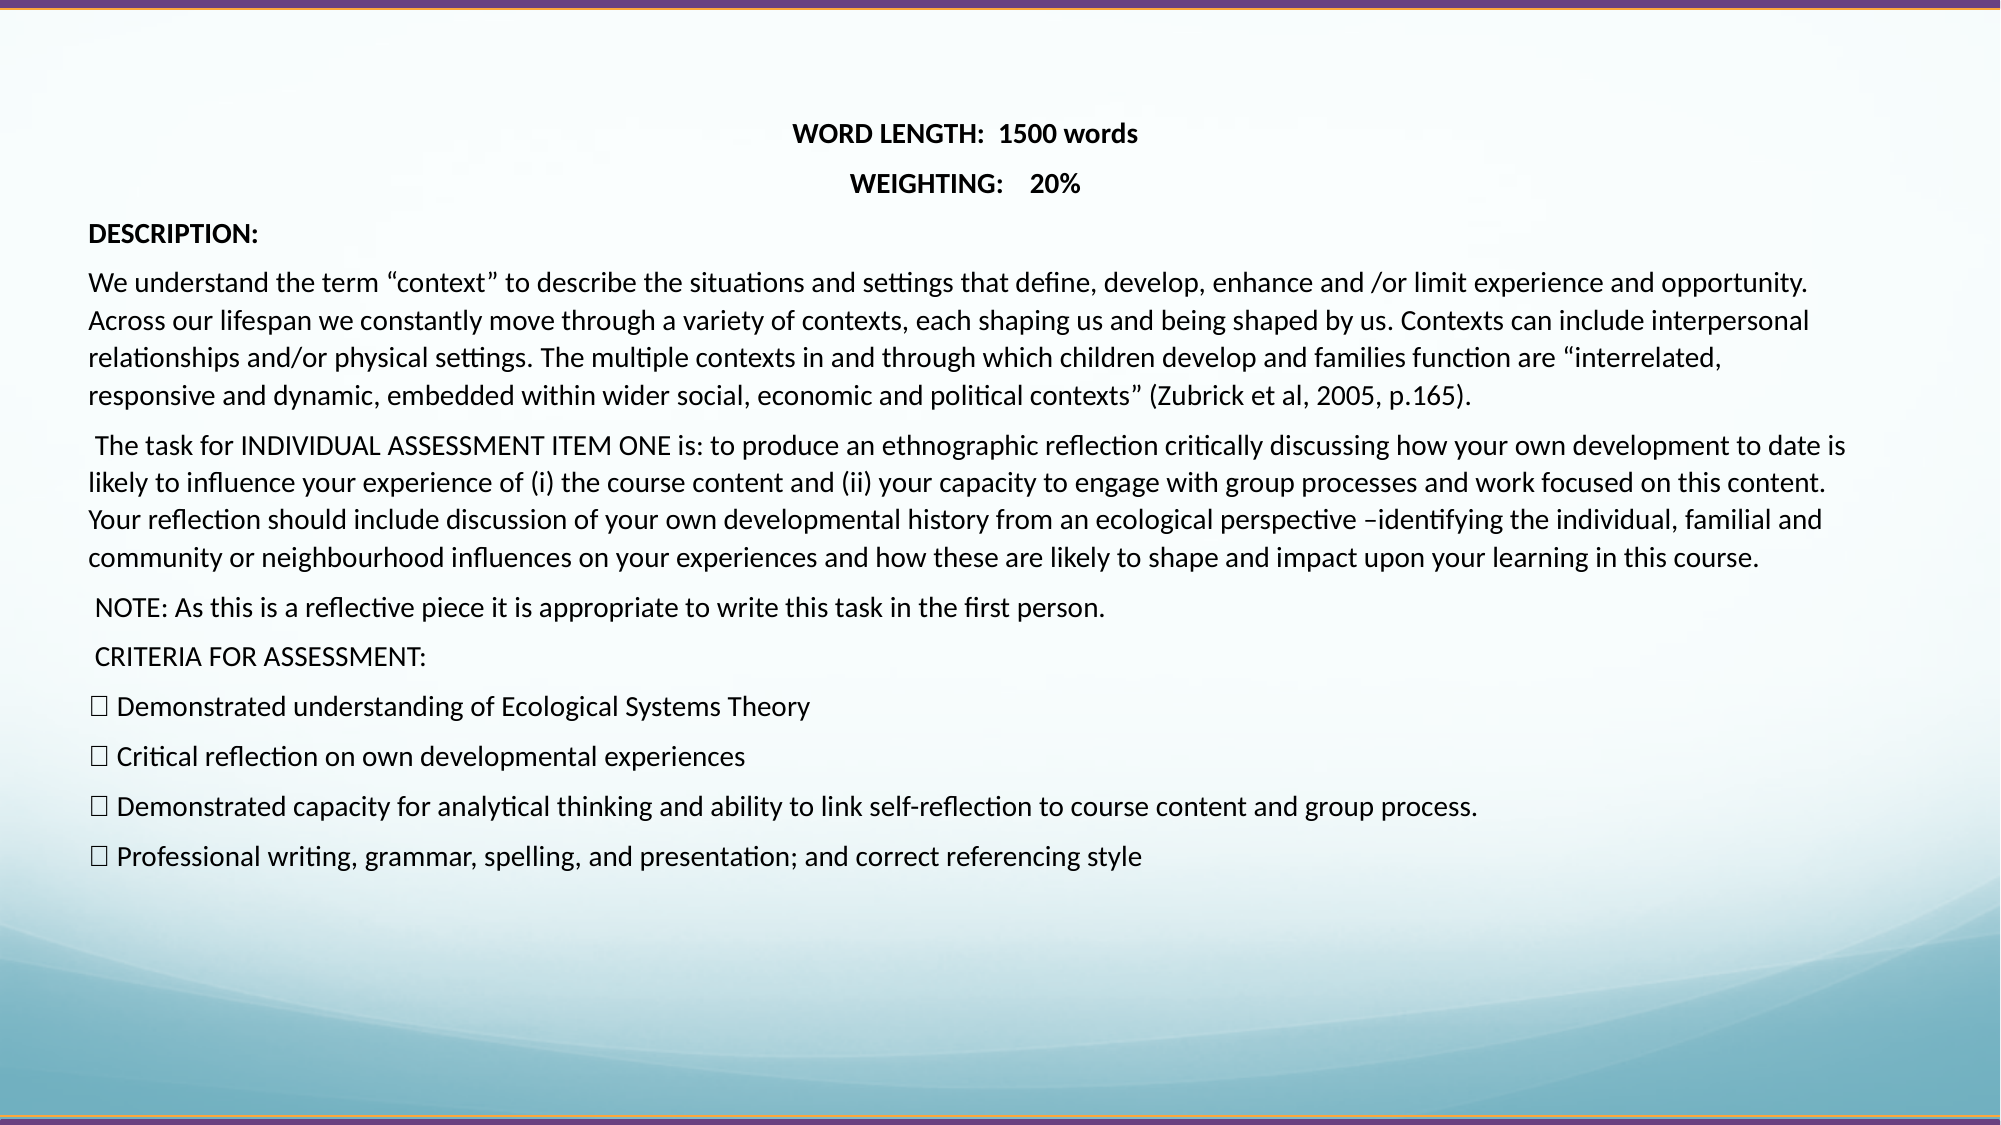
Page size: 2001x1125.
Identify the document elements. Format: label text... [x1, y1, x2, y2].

text_box WORD LENGTH: 1500 words WEIGHTING: 20% DESCRIPTION: We understand the term “context” to describe the situations and settings that define, develop, enhance and /or limit experience and opportunity. Across our lifespan we constantly move through a variety of contexts, each shaping us and being shaped by us. Contexts can include interpersonal relationships and/or physical settings. The multiple contexts in and through which children develop and families function are “interrelated, responsive and dynamic, embedded within wider social, economic and political contexts” (Zubrick et al, 2005, p.165). The task for INDIVIDUAL ASSESSMENT ITEM ONE is: to produce an ethnographic reflection critically discussing how your own development to date is likely to influence your experience of (i) the course content and (ii) your capacity to engage with group processes and work focused on this content. Your reflection should include discussion of your own developmental history from an ecological perspective –identifying the individual, familial and community or neighbourhood influences on your experiences and how these are likely to shape and impact upon your learning in this course. NOTE: As this is a reflective piece it is appropriate to write this task in the first person. CRITERIA FOR ASSESSMENT:  Demonstrated understanding of Ecological Systems Theory  Critical reflection on own developmental experiences  Demonstrated capacity for analytical thinking and ability to link self-reflection to course content and group process.  Professional writing, grammar, spelling, and presentation; and correct referencing style [73, 104, 1864, 880]
